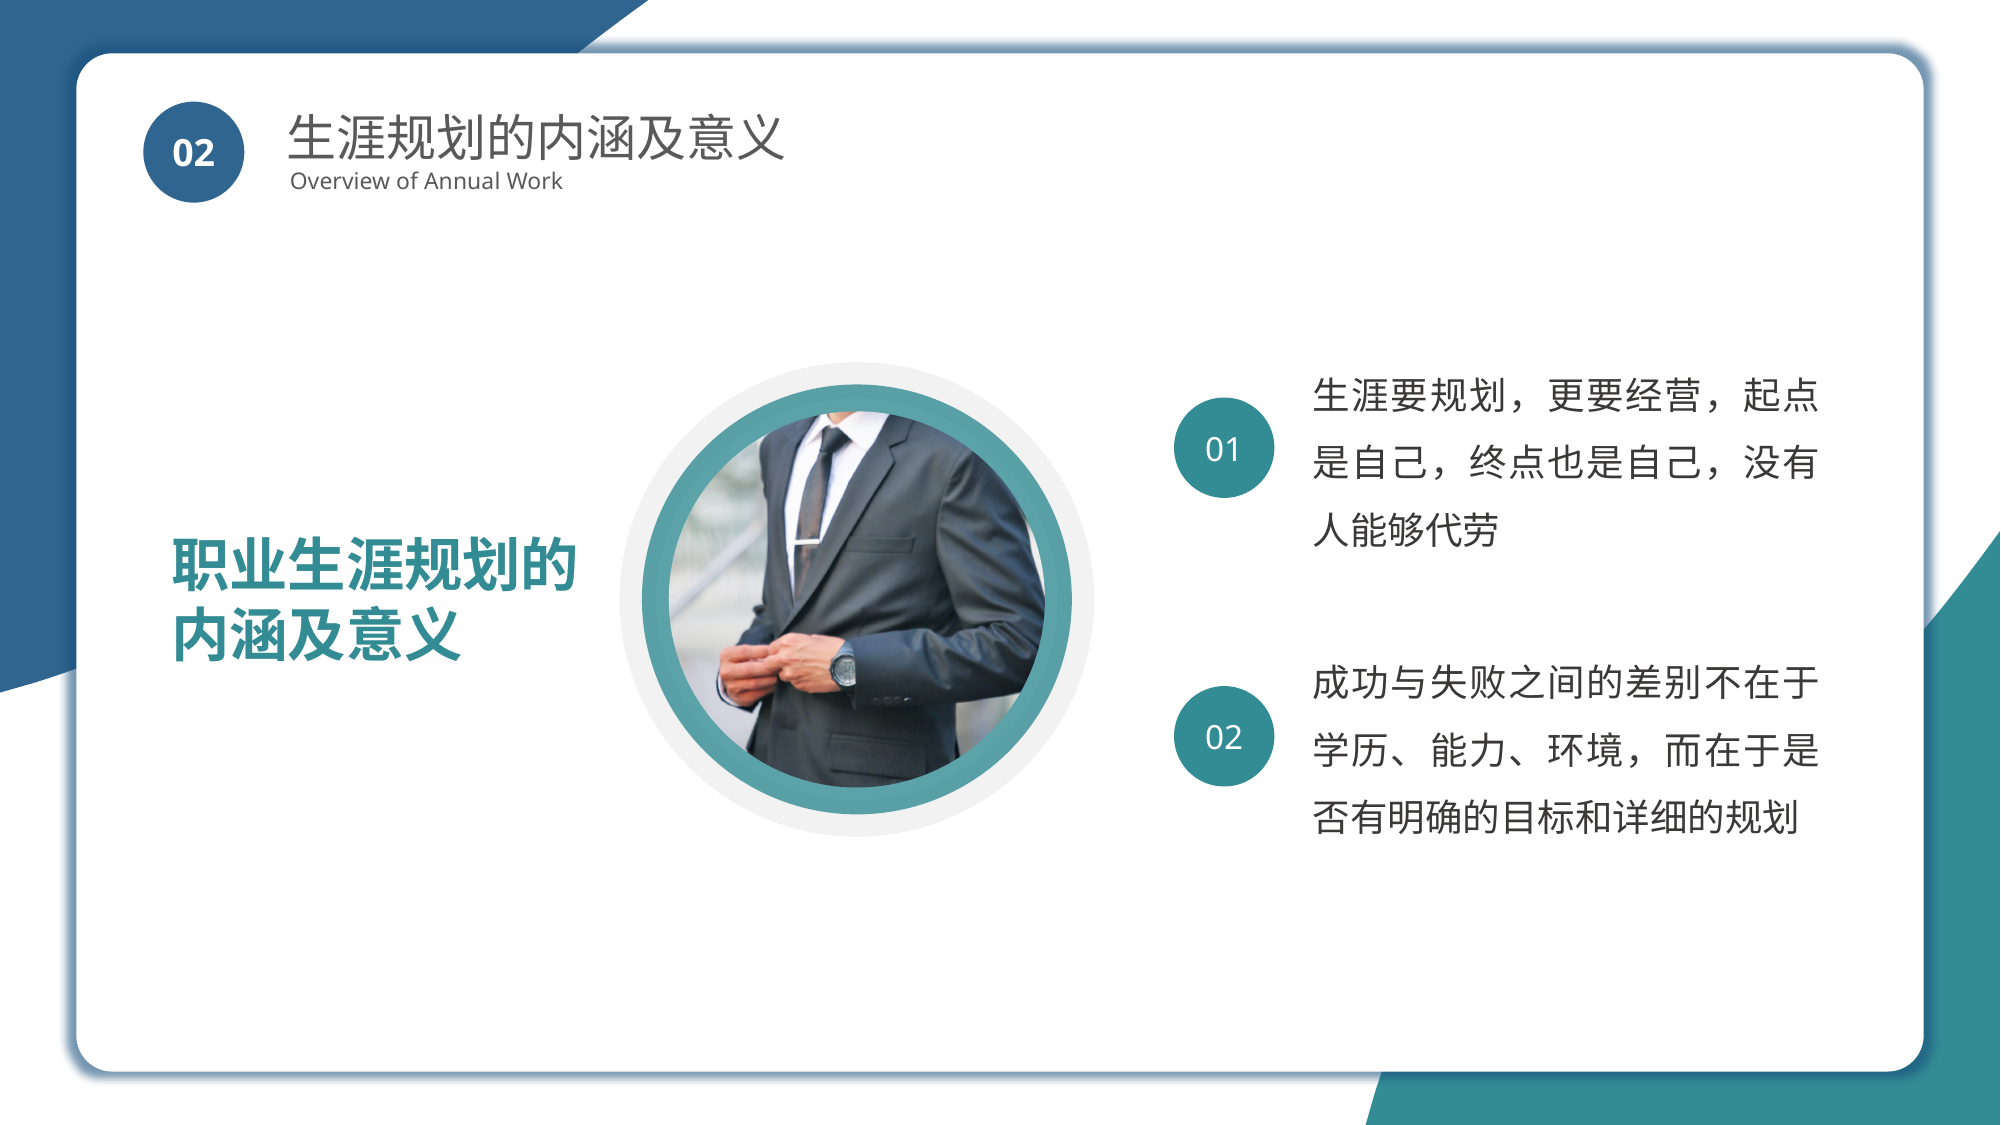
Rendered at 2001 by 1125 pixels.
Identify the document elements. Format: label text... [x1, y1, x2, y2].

text_box 成功与失败之间的差别不在于学历、能力、环境，而在于是否有明确的目标和详细的规划 [1297, 629, 1836, 847]
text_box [464, 202, 1275, 995]
text_box 生涯要规划，更要经营，起点是自己，终点也是自己，没有人能够代劳 [1297, 341, 1836, 560]
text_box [143, 99, 968, 203]
text_box 职业生涯规划的 内涵及意义 [156, 520, 464, 676]
